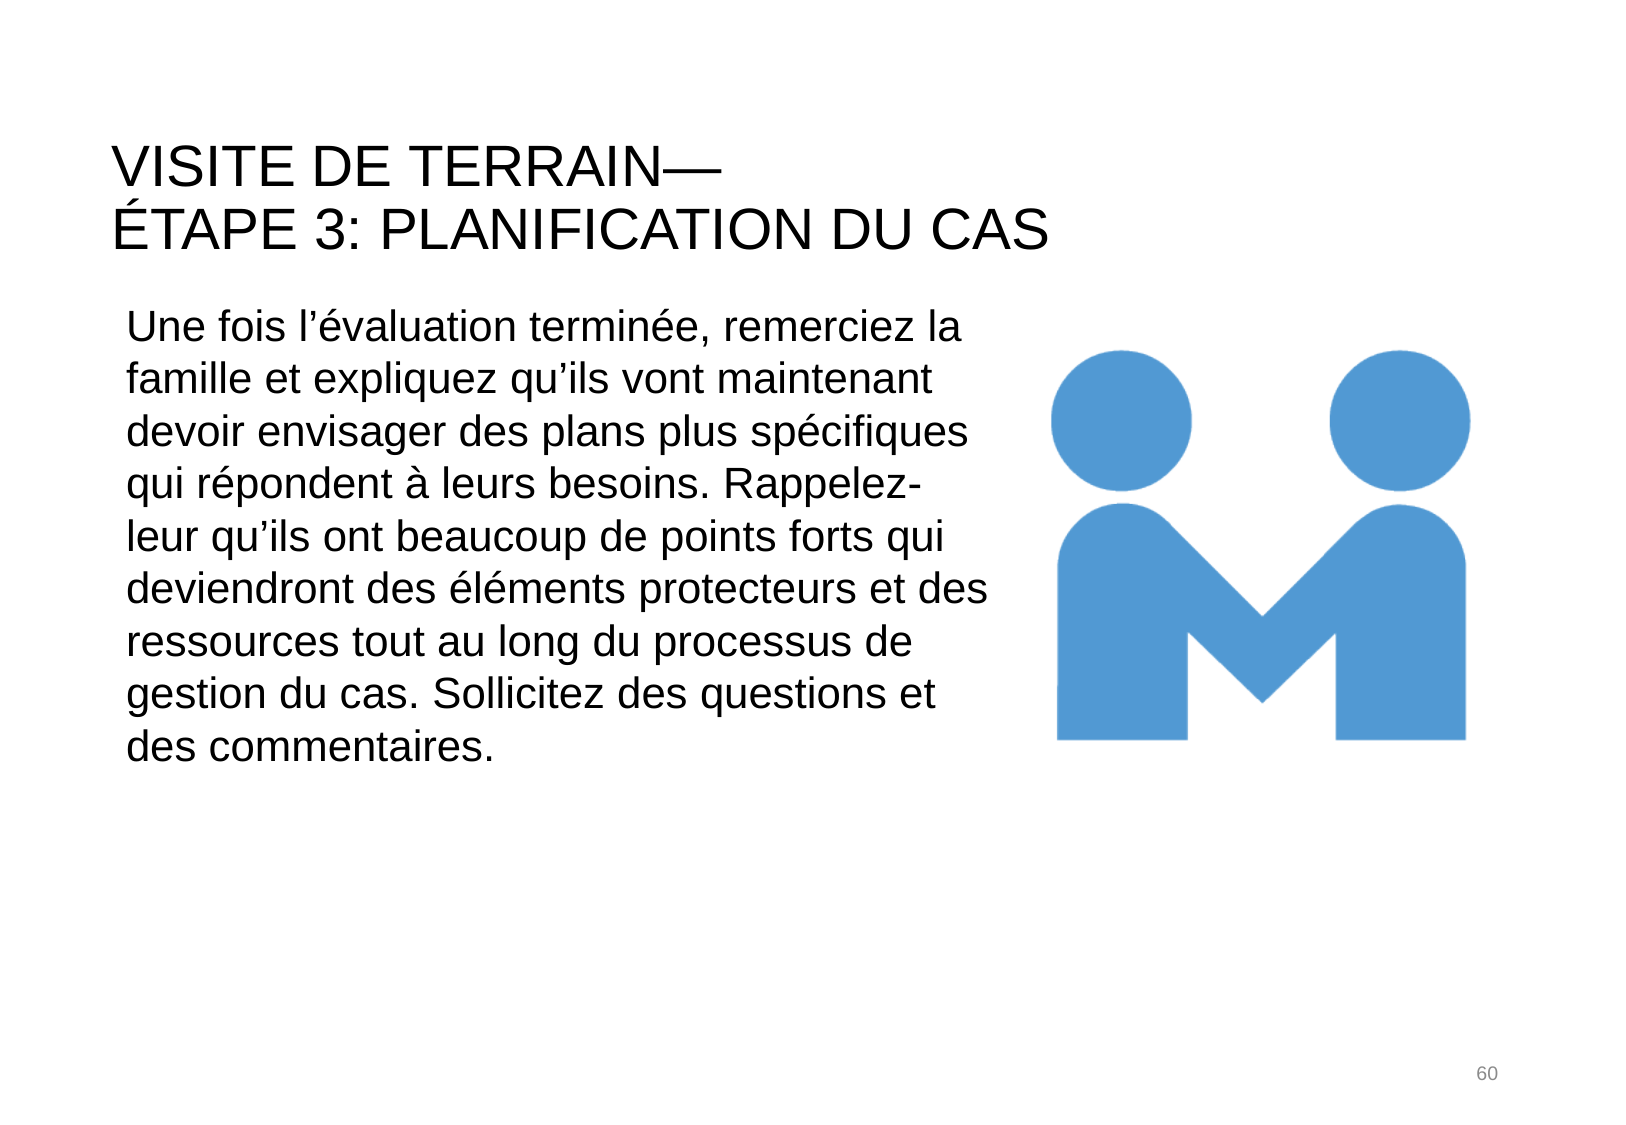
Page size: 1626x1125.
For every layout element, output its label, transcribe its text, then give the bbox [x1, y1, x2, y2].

picture [1017, 298, 1514, 1015]
list Une fois l’évaluation terminée, remerciez la famille et expliquez qu’ils vont maintenant devoir envisager des plans plus spécifiques qui répondent à leurs besoins. Rappelez-leur qu’ils ont beaucoup de points forts qui deviendront des éléments protecteurs et des ressources tout au long du processus de gestion du cas. Sollicitez des questions et des commentaires. [111, 297, 991, 1014]
slide_number 60 [1147, 1042, 1514, 1103]
title Visite de terrain— étape 3: Planification du cas [111, 59, 1514, 270]
